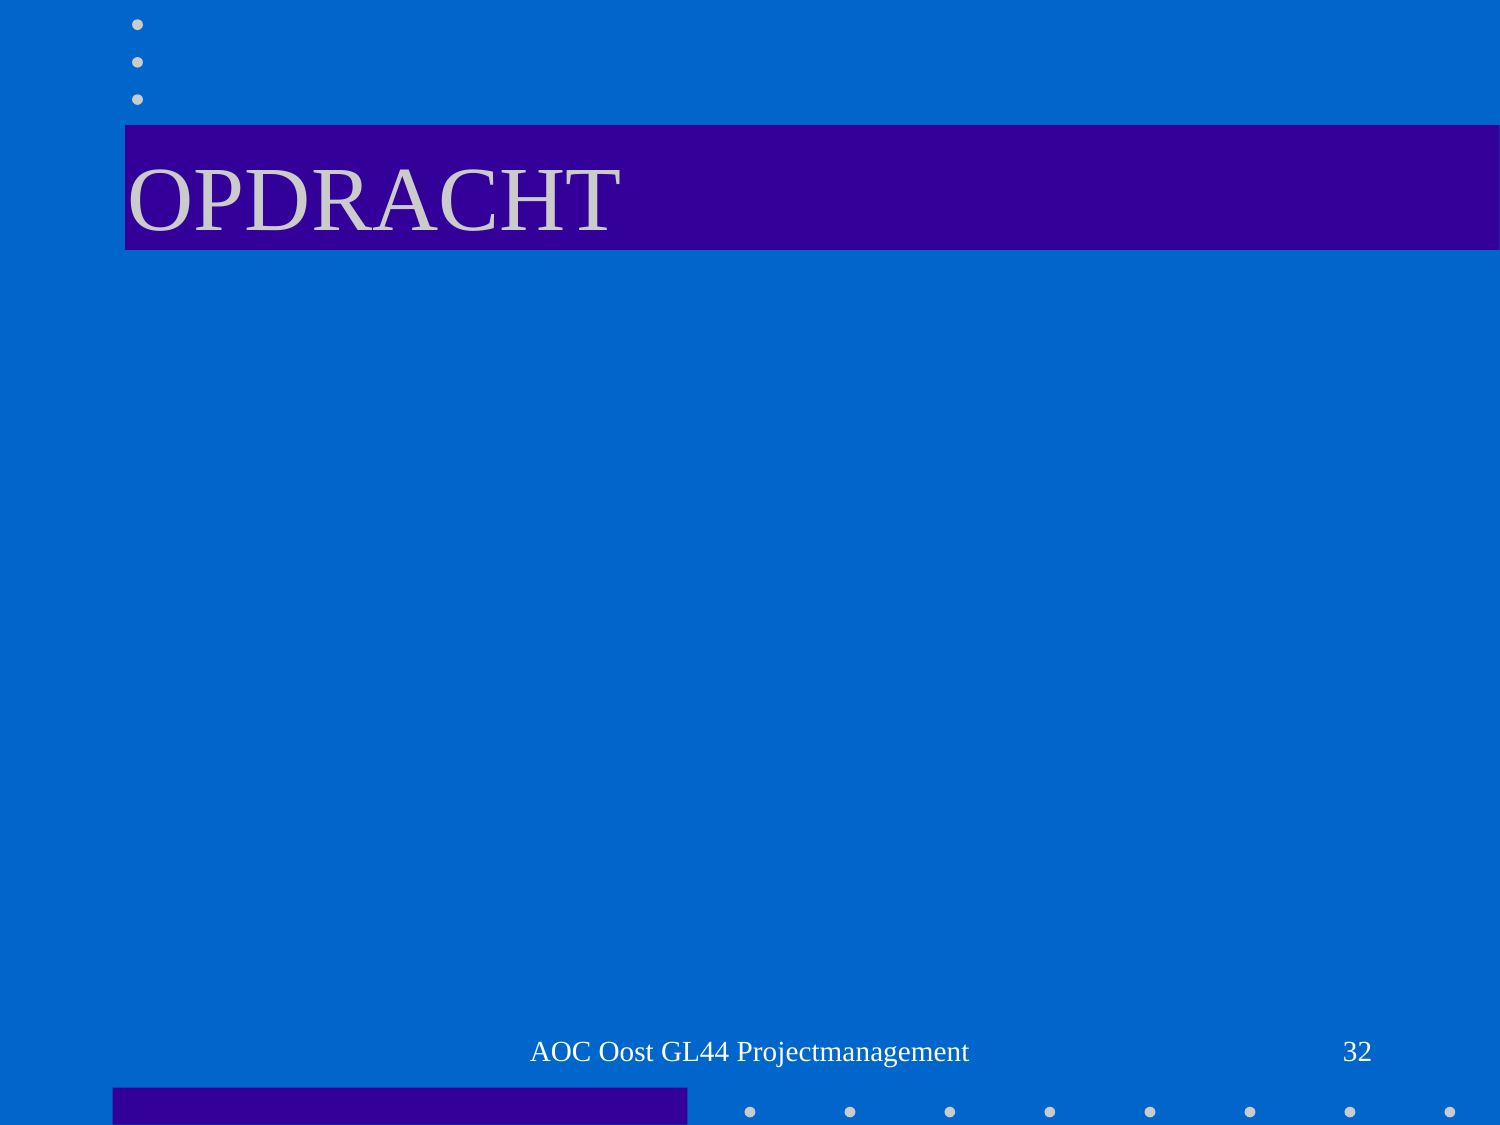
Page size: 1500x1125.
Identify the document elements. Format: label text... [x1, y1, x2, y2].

slide_number 32 [1074, 1012, 1388, 1088]
footer AOC Oost GL44 Projectmanagement [512, 1012, 988, 1088]
title OPDRACHT [112, 99, 1388, 288]
